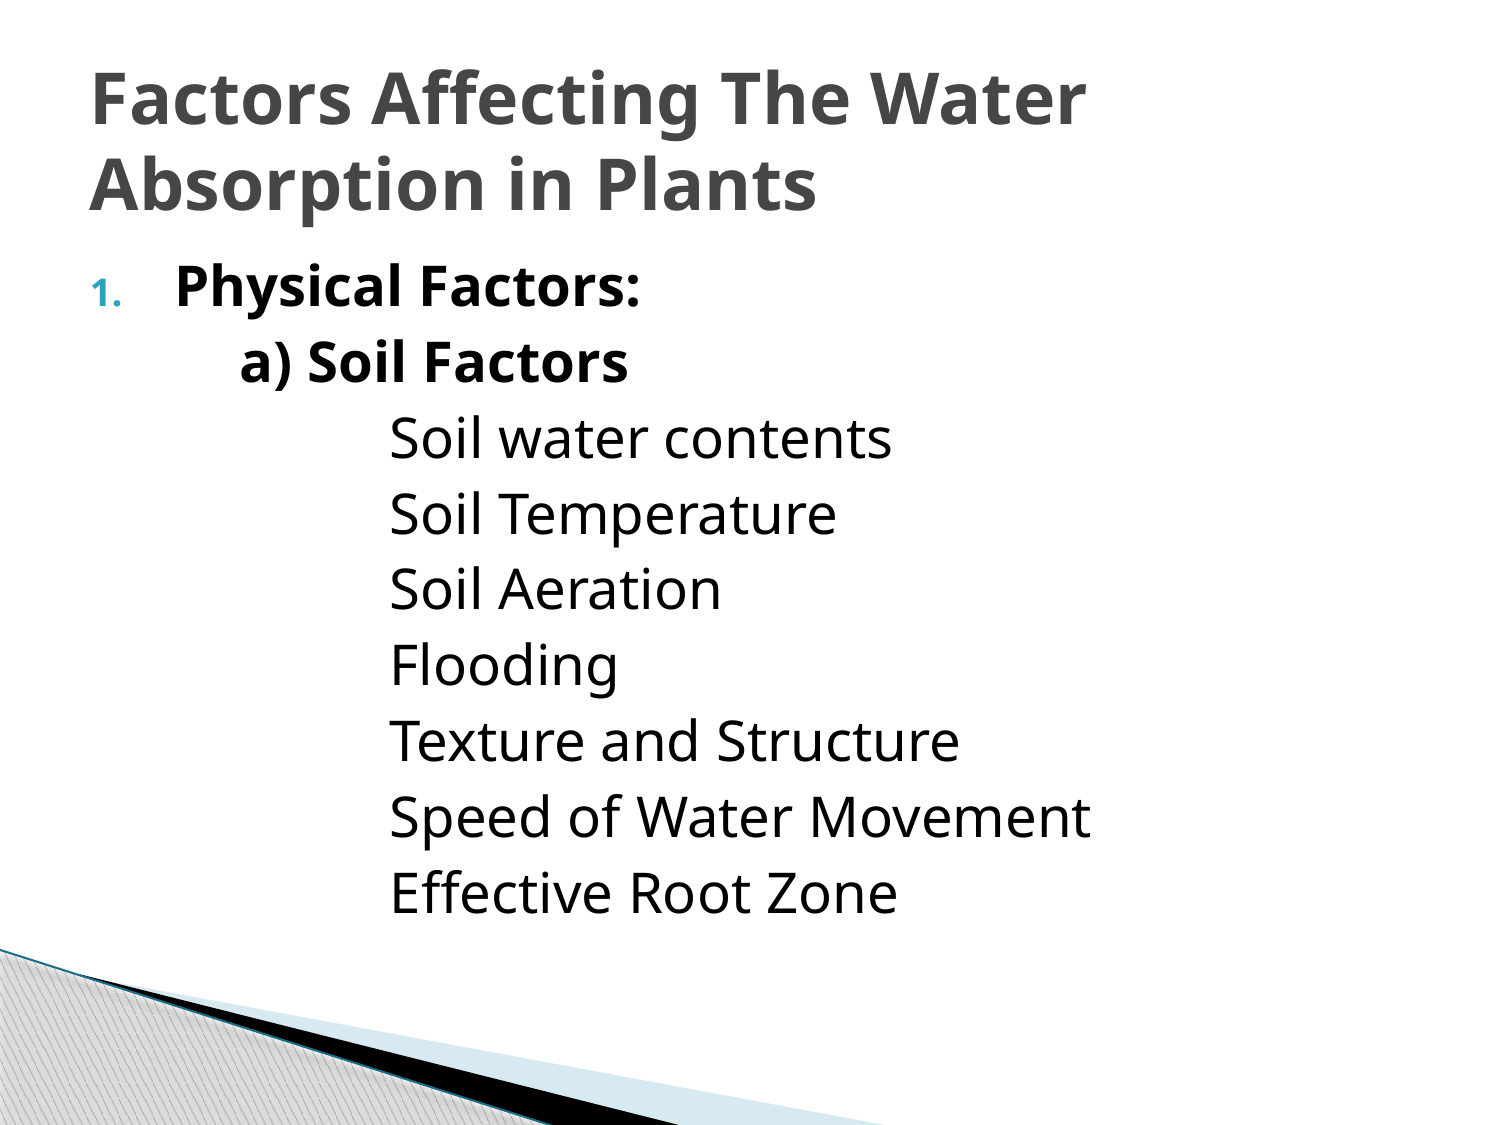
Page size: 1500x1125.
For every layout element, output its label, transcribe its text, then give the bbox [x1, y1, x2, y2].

title Factors Affecting The Water Absorption in Plants [75, 45, 1425, 233]
list Physical Factors: a) Soil Factors Soil water contents Soil Temperature Soil Aeration Flooding Texture and Structure Speed of Water Movement Effective Root Zone [75, 243, 1425, 986]
